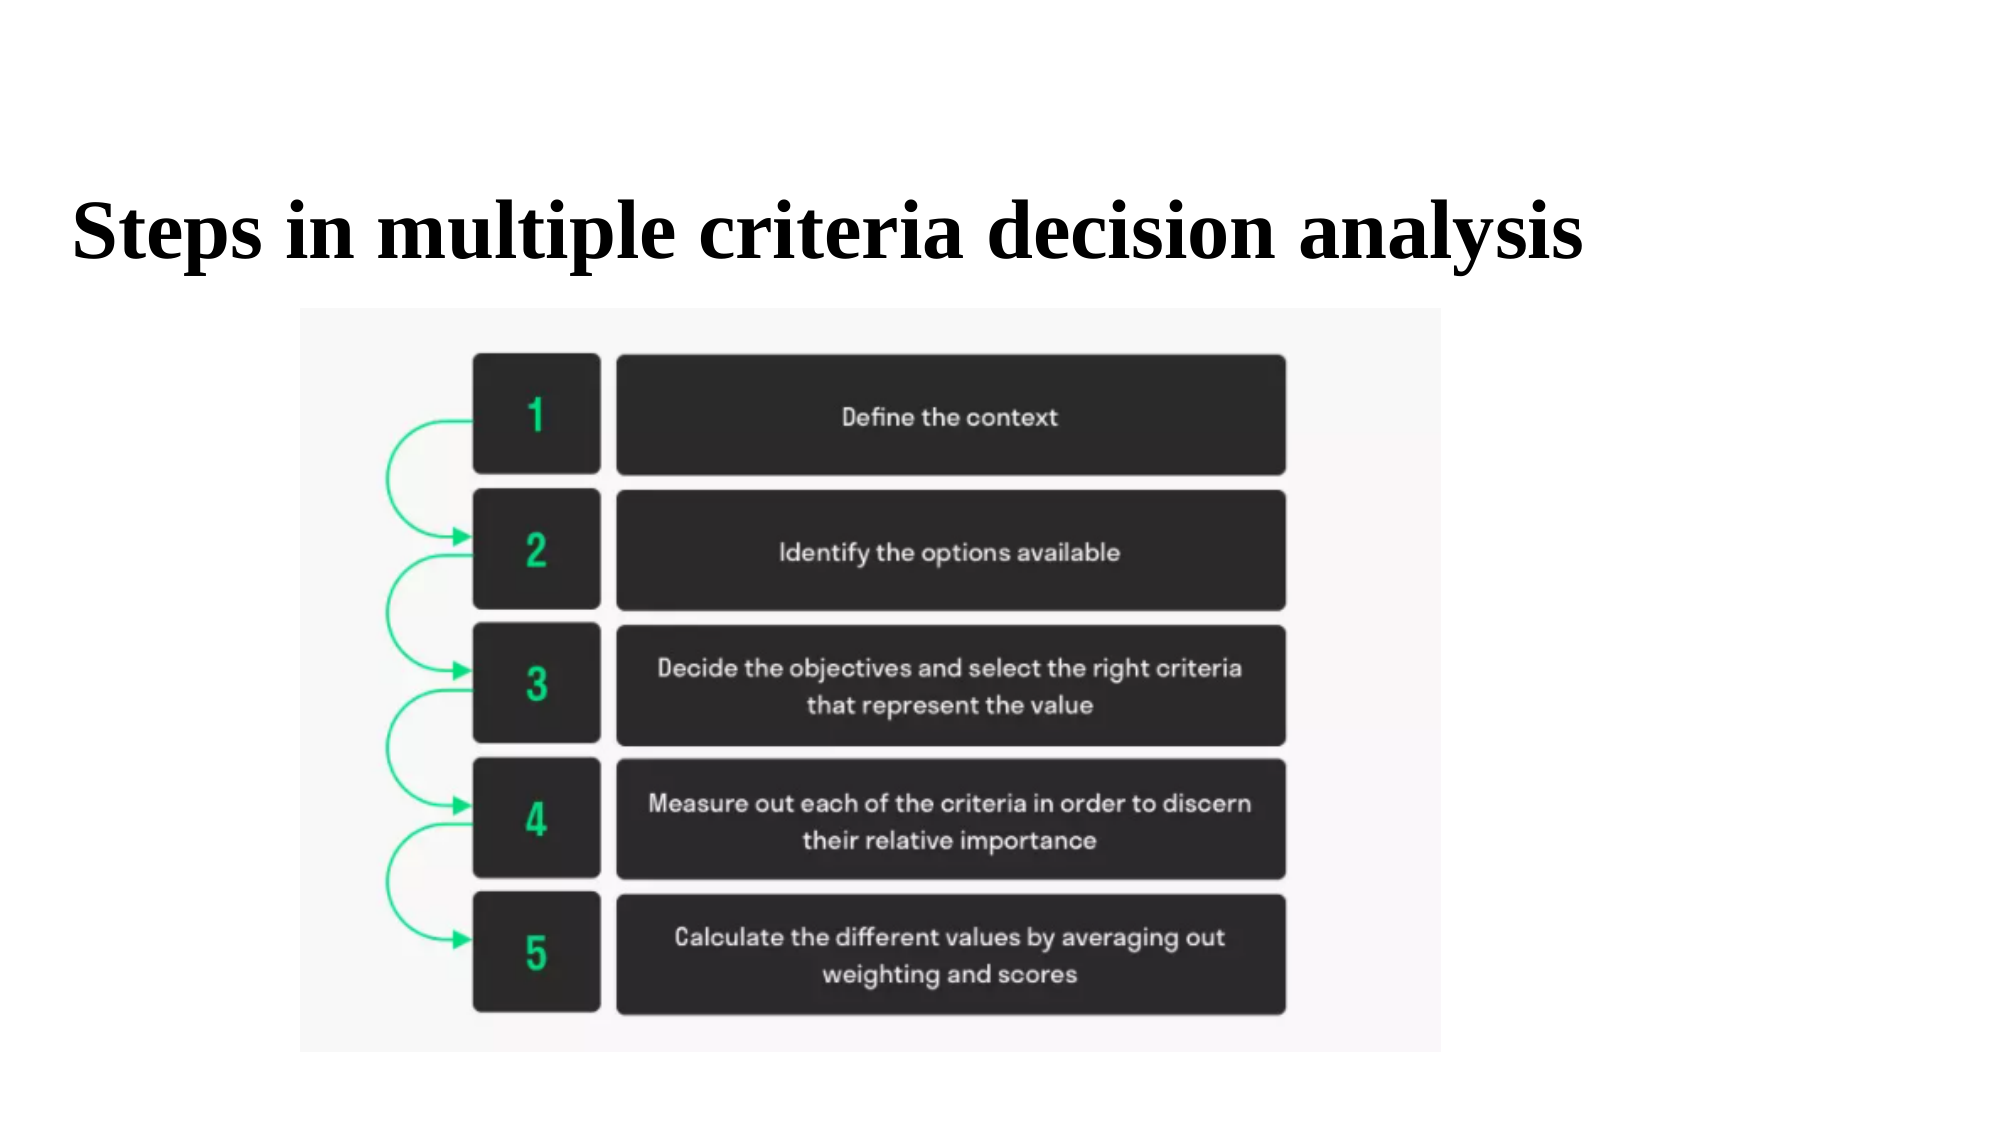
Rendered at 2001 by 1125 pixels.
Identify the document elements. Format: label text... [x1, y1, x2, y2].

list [300, 308, 1441, 1052]
title Steps in multiple criteria decision analysis [56, 177, 1641, 285]
